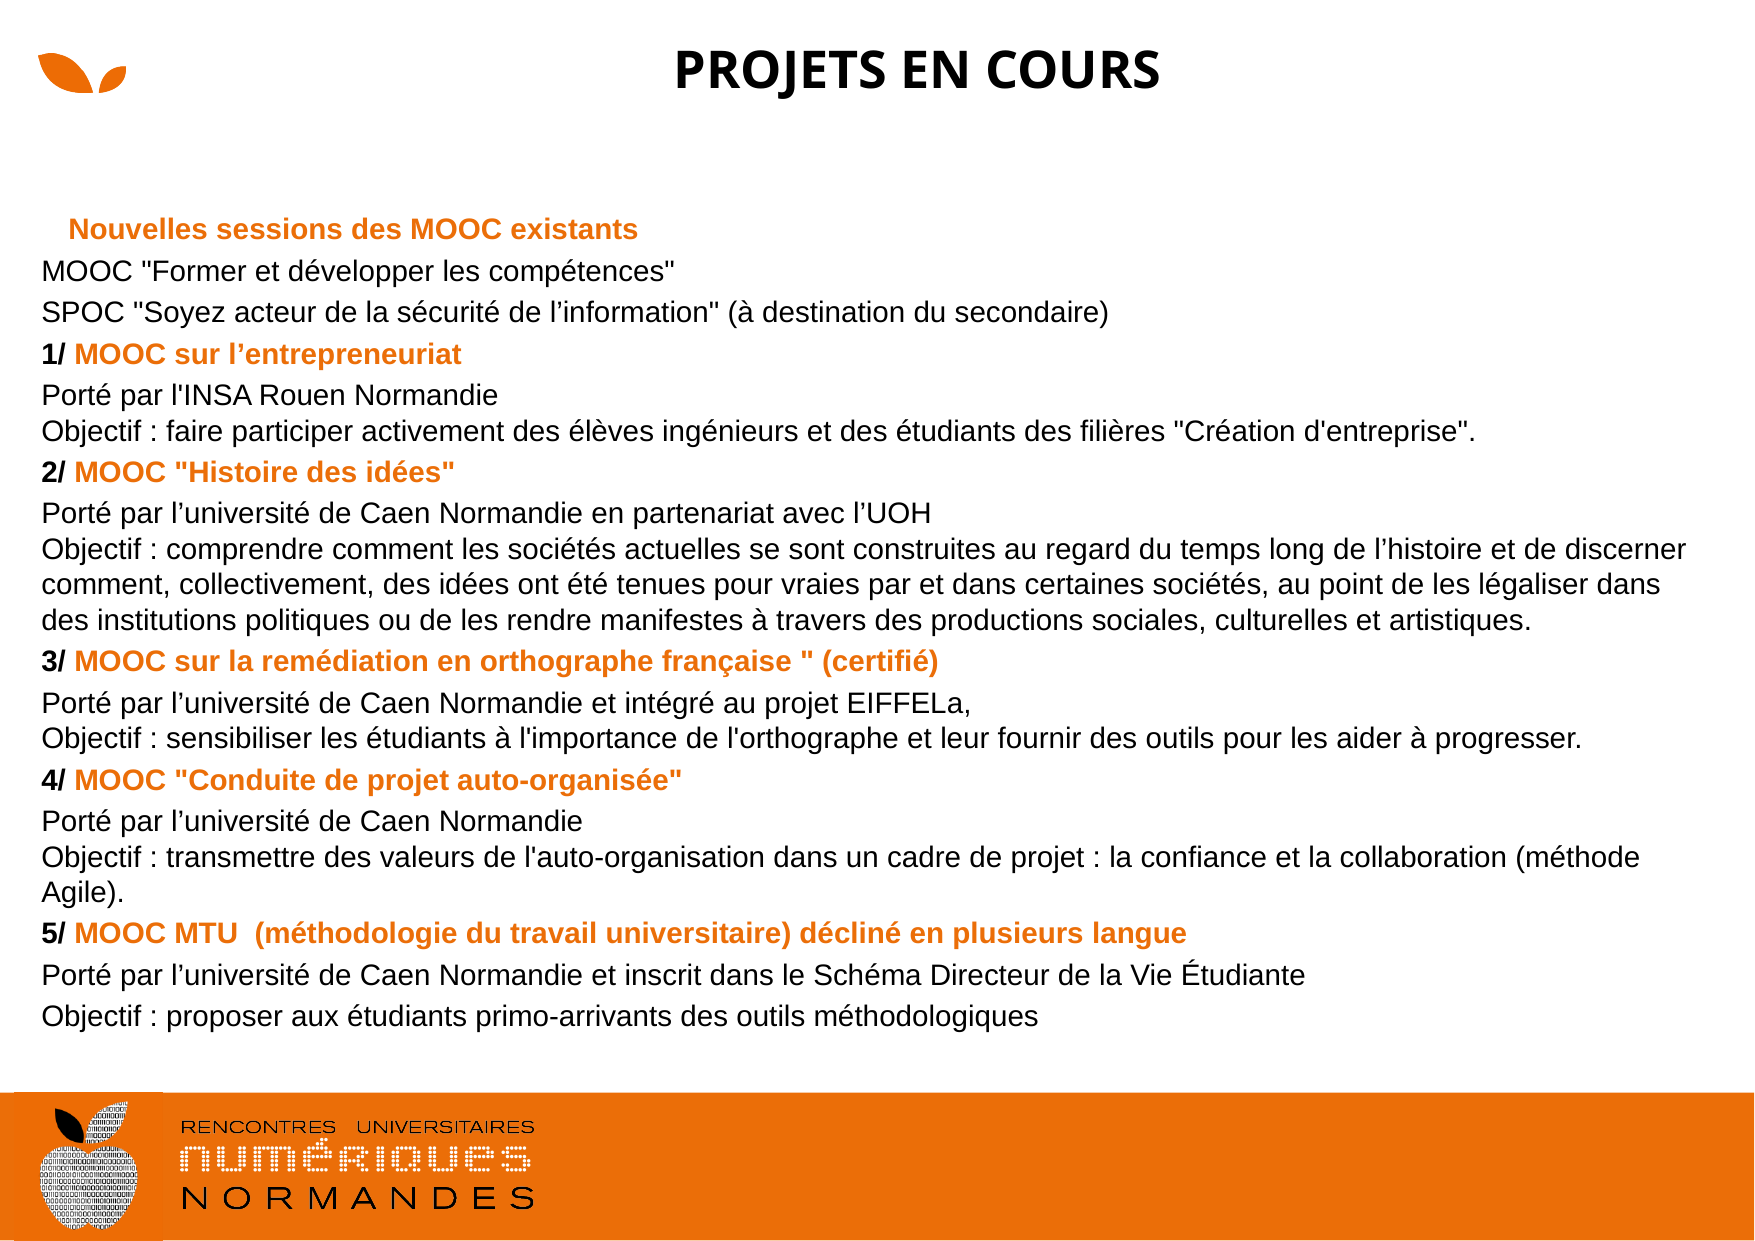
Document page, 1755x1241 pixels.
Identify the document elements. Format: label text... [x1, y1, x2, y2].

picture [38, 53, 126, 93]
picture [14, 1092, 163, 1241]
title Projets en cours [144, 29, 1704, 195]
picture [180, 1118, 541, 1217]
list Nouvelles sessions des MOOC existants MOOC "Former et développer les compétences" SPOC "Soyez acteur de la sécurité de l’information" (à destination du secondaire) 1/ MOOC sur l’entrepreneuriat Porté par l'INSA Rouen Normandie Objectif : faire participer activement des élèves ingénieurs et des étudiants des filières "Création d'entreprise". 2/ MOOC "Histoire des idées" Porté par l’université de Caen Normandie en partenariat avec l’UOH Objectif : comprendre comment les sociétés actuelles se sont construites au regard du temps long de l’histoire et de discerner comment, collectivement, des idées ont été tenues pour vraies par et dans certaines sociétés, au point de les légaliser dans des institutions politiques ou de les rendre manifestes à travers des productions sociales, culturelles et artistiques. 3/ MOOC sur la remédiation en orthographe française " (certifié) Porté par l’université de Caen Normandie et intégré au projet EIFFELa, Objectif : sensibiliser les étudiants à l'importance de l'orthographe et leur fournir des outils pour les aider à progresser. 4/ MOOC "Conduite de projet auto-organisée" Porté par l’université de Caen Normandie Objectif : transmettre des valeurs de l'auto-organisation dans un cadre de projet : la confiance et la collaboration (méthode Agile). 5/ MOOC MTU (méthodologie du travail universitaire) décliné en plusieurs langue Porté par l’université de Caen Normandie et inscrit dans le Schéma Directeur de la Vie Étudiante Objectif : proposer aux étudiants primo-arrivants des outils méthodologiques [41, 206, 1704, 1070]
